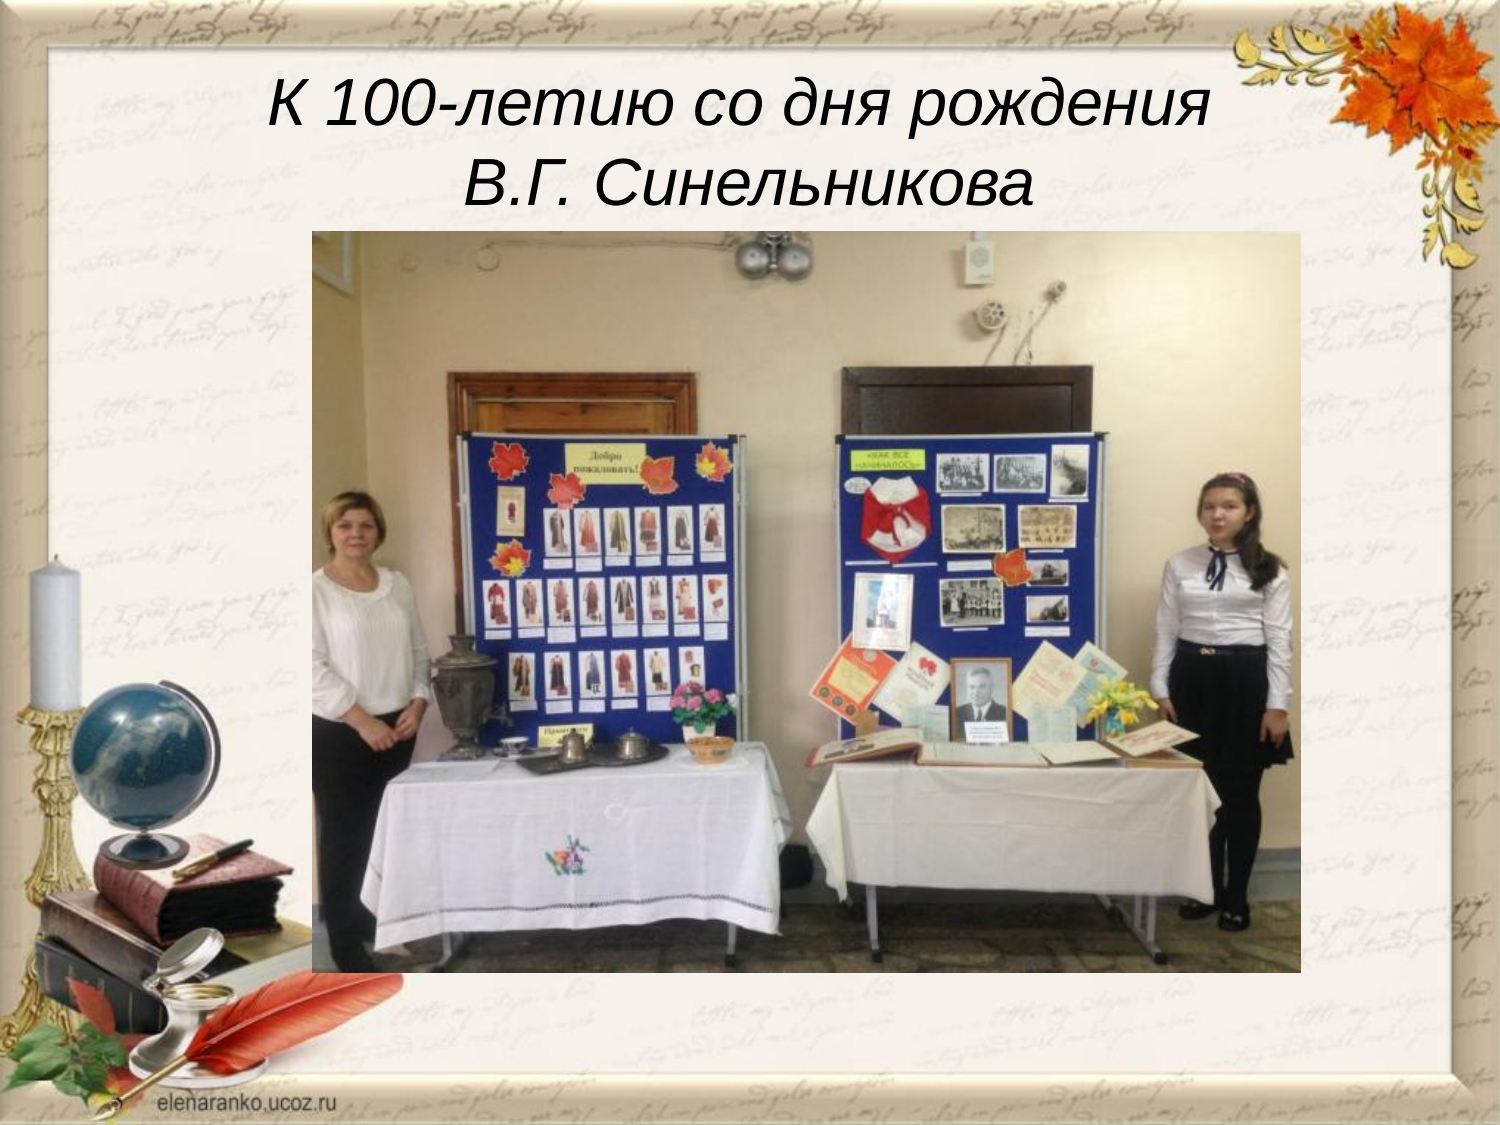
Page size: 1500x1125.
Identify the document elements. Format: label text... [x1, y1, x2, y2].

title К 100-летию со дня рождения В.Г. Синельникова [74, 44, 1426, 233]
picture [0, 0, 1500, 1125]
